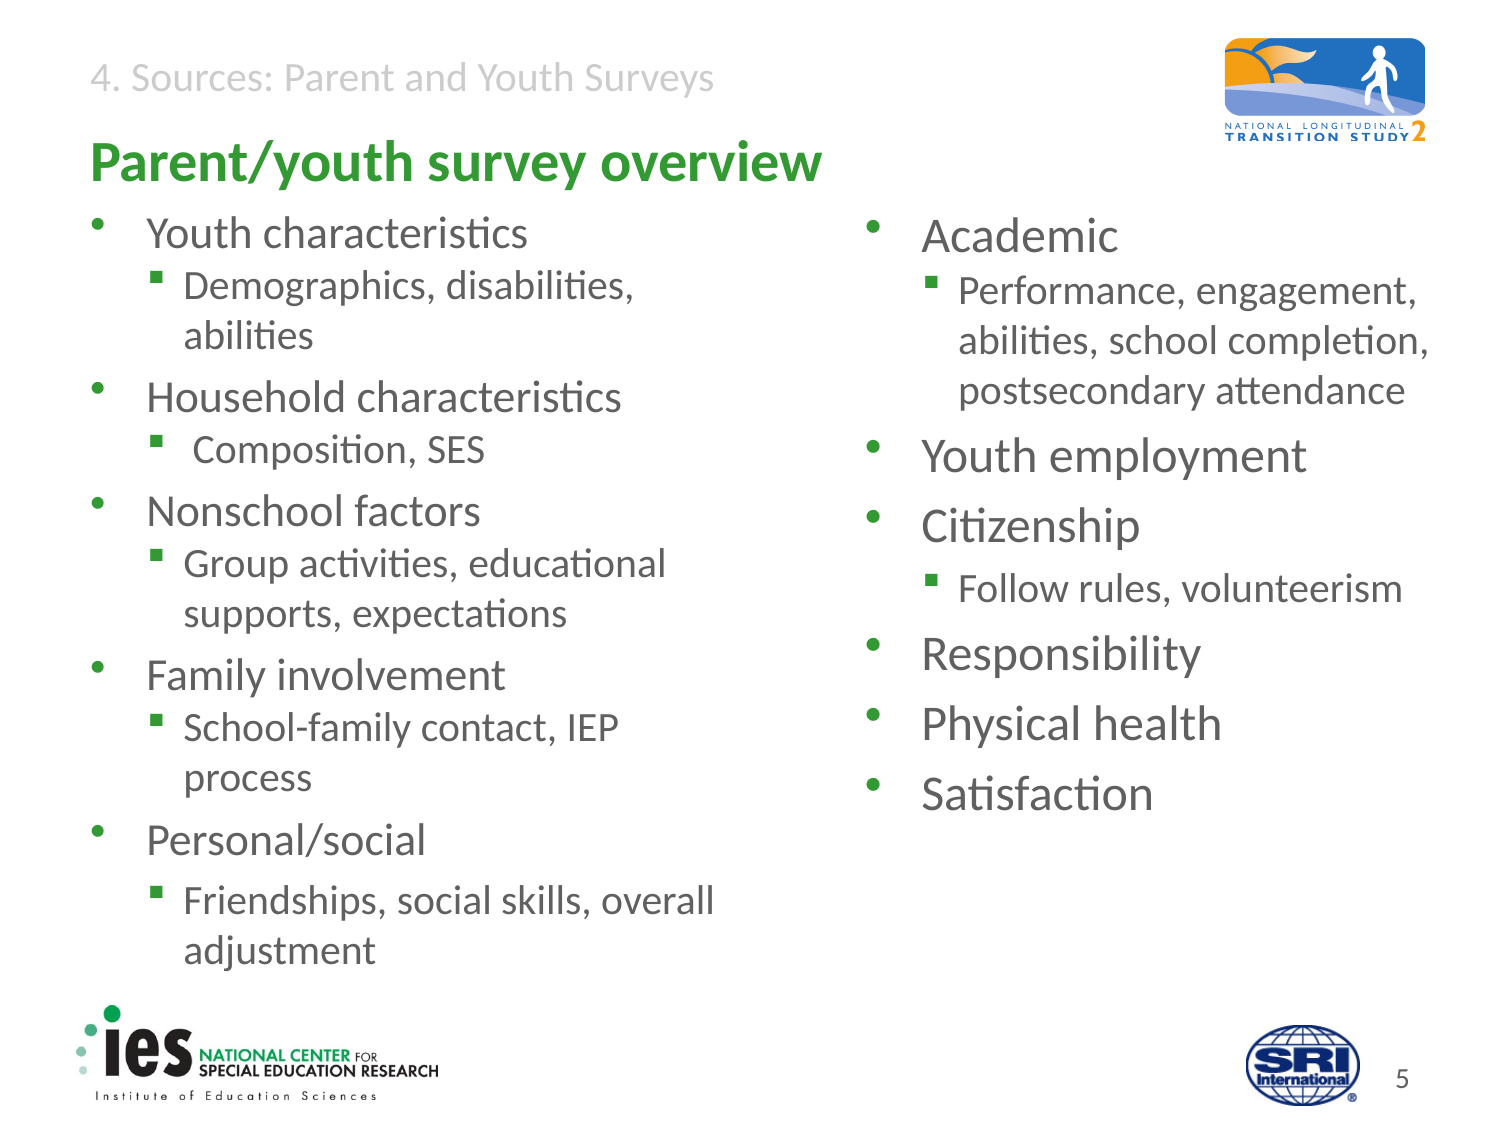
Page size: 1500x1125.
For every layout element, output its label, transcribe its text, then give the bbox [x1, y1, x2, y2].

list Youth characteristics Demographics, disabilities, abilities Household characteristics Composition, SES Nonschool factors Group activities, educational supports, expectations Family involvement School-family contact, IEP process Personal/social Friendships, social skills, overall adjustment [74, 194, 849, 938]
slide_number 4 [1321, 1051, 1426, 1125]
title Parent/youth survey overview [74, 90, 1426, 194]
list Academic Performance, engagement, abilities, school completion, postsecondary attendance Youth employment Citizenship Follow rules, volunteerism Responsibility Physical health Satisfaction [849, 194, 1500, 938]
picture [1246, 1025, 1360, 1106]
picture [76, 1005, 438, 1100]
